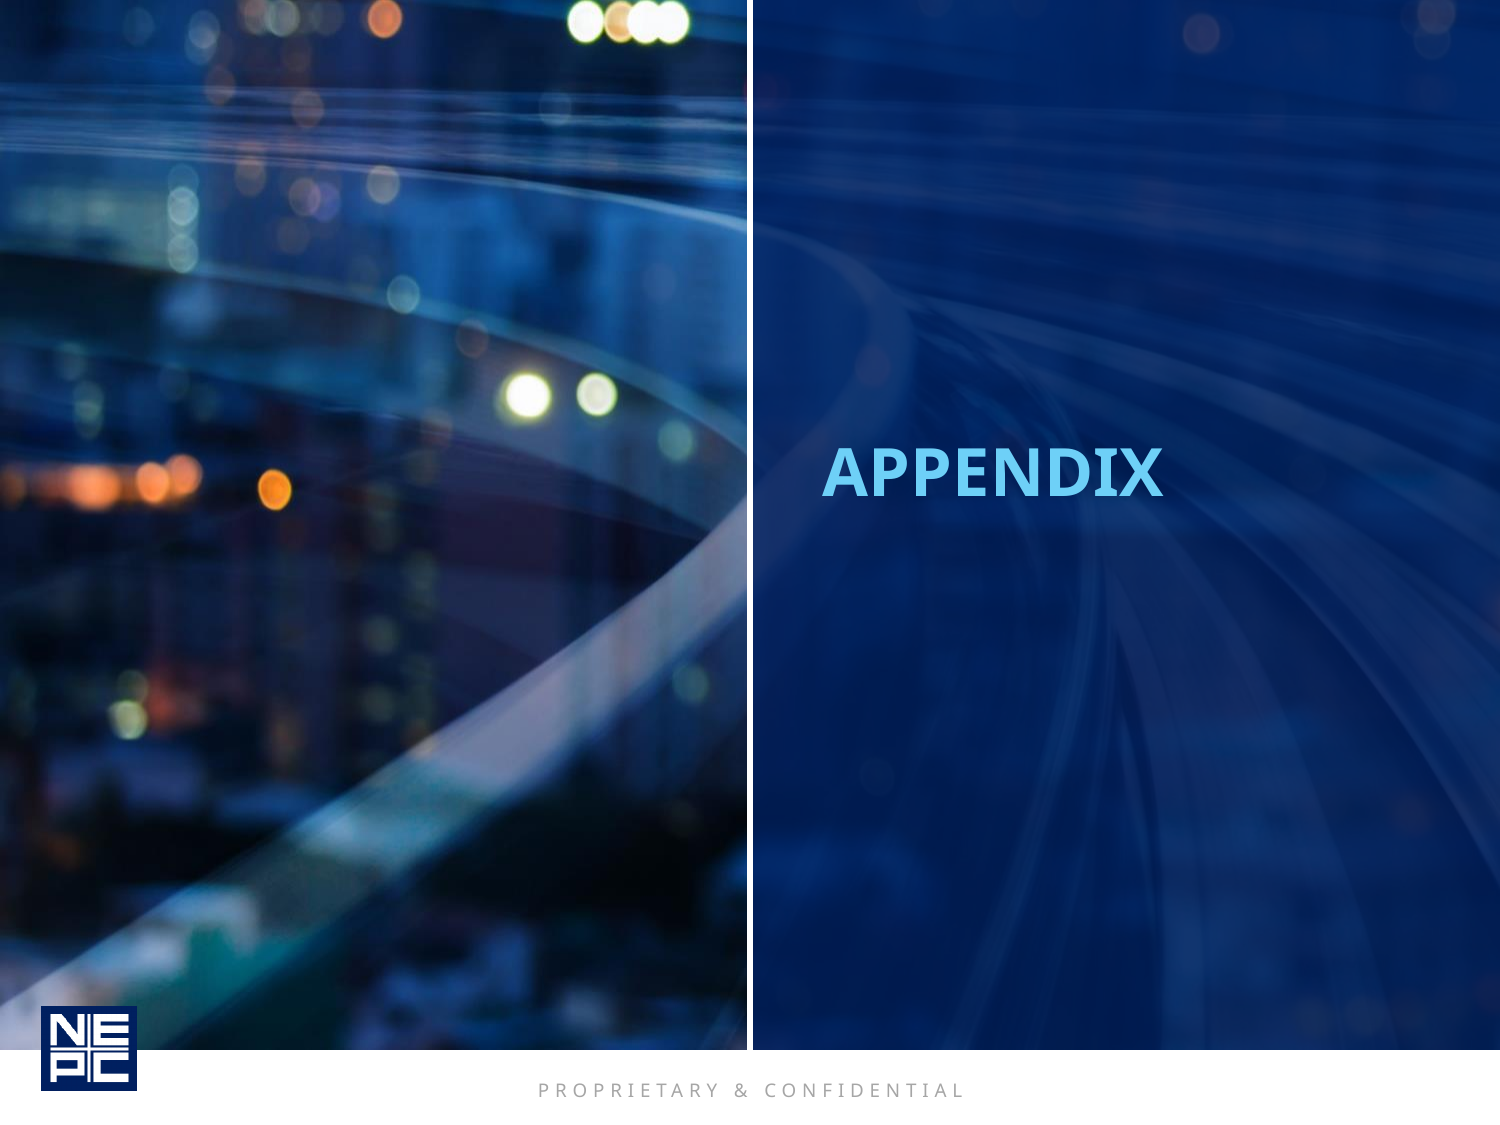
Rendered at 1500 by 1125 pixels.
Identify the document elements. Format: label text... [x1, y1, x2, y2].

title Appendix [822, 53, 1413, 510]
picture [0, 0, 747, 1091]
